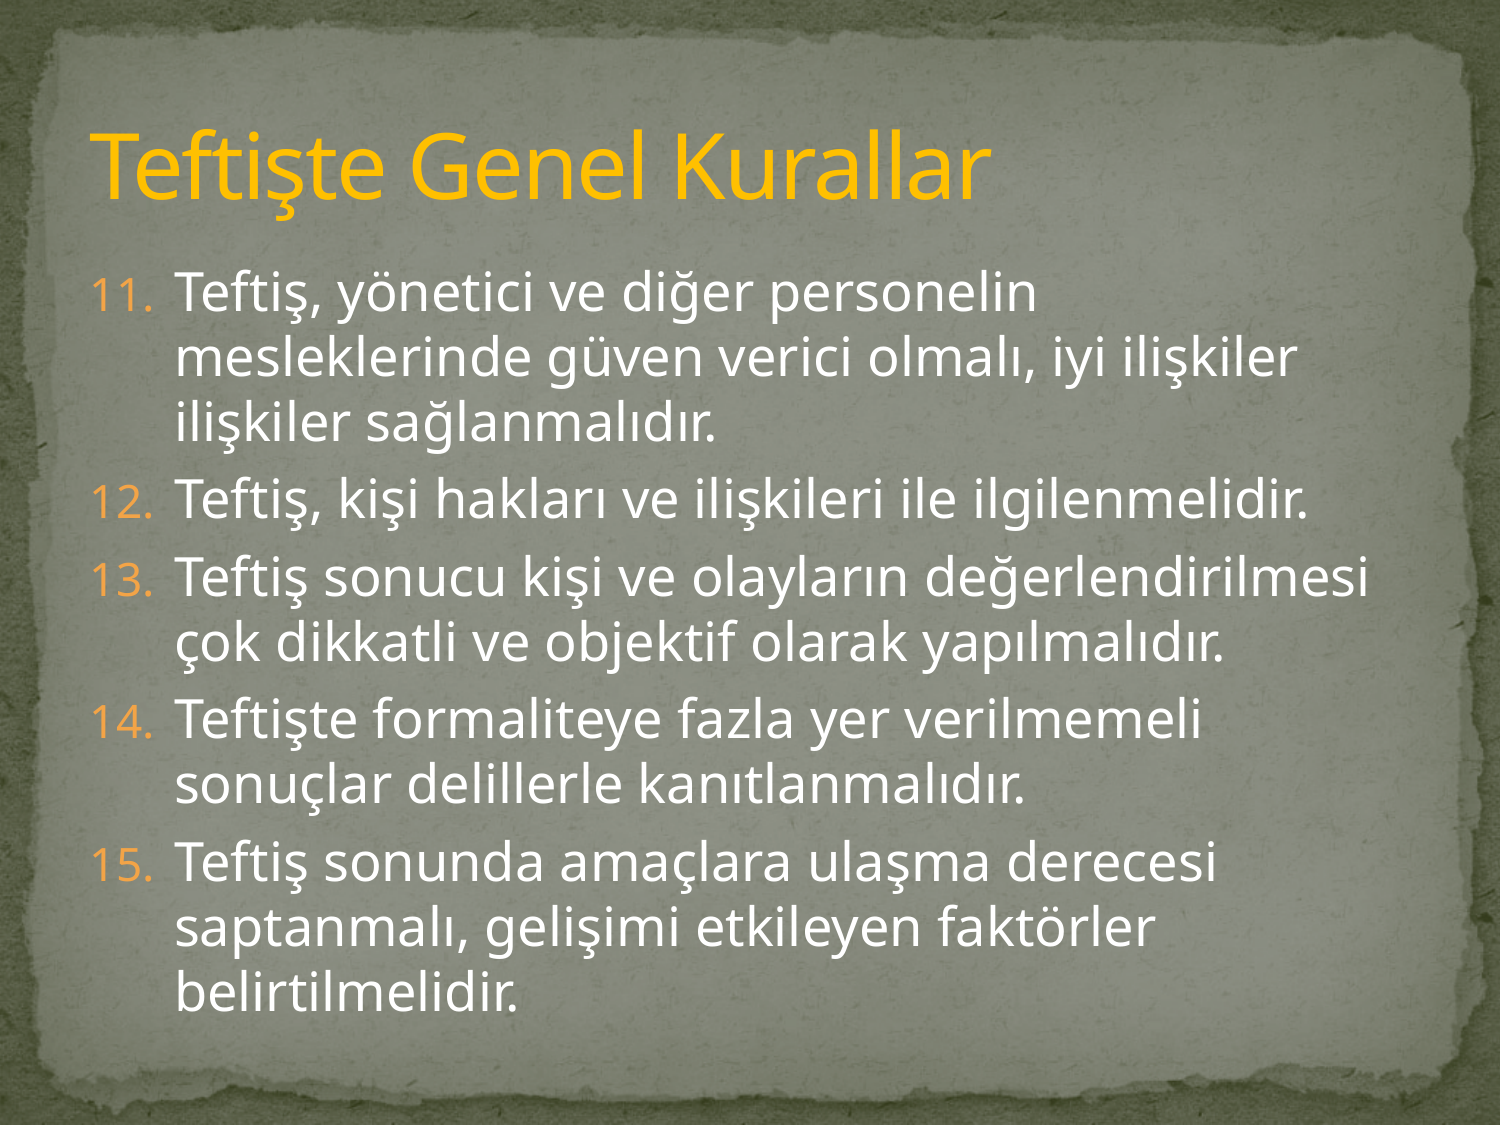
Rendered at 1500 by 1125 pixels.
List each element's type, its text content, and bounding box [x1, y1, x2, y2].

list Teftiş, yönetici ve diğer personelin mesleklerinde güven verici olmalı, iyi ilişkiler ilişkiler sağlanmalıdır. Teftiş, kişi hakları ve ilişkileri ile ilgilenmelidir. Teftiş sonucu kişi ve olayların değerlendirilmesi çok dikkatli ve objektif olarak yapılmalıdır. Teftişte formaliteye fazla yer verilmemeli sonuçlar delillerle kanıtlanmalıdır. Teftiş sonunda amaçlara ulaşma derecesi saptanmalı, gelişimi etkileyen faktörler belirtilmelidir. [75, 249, 1425, 1000]
title Teftişte Genel Kurallar [74, 24, 1425, 225]
